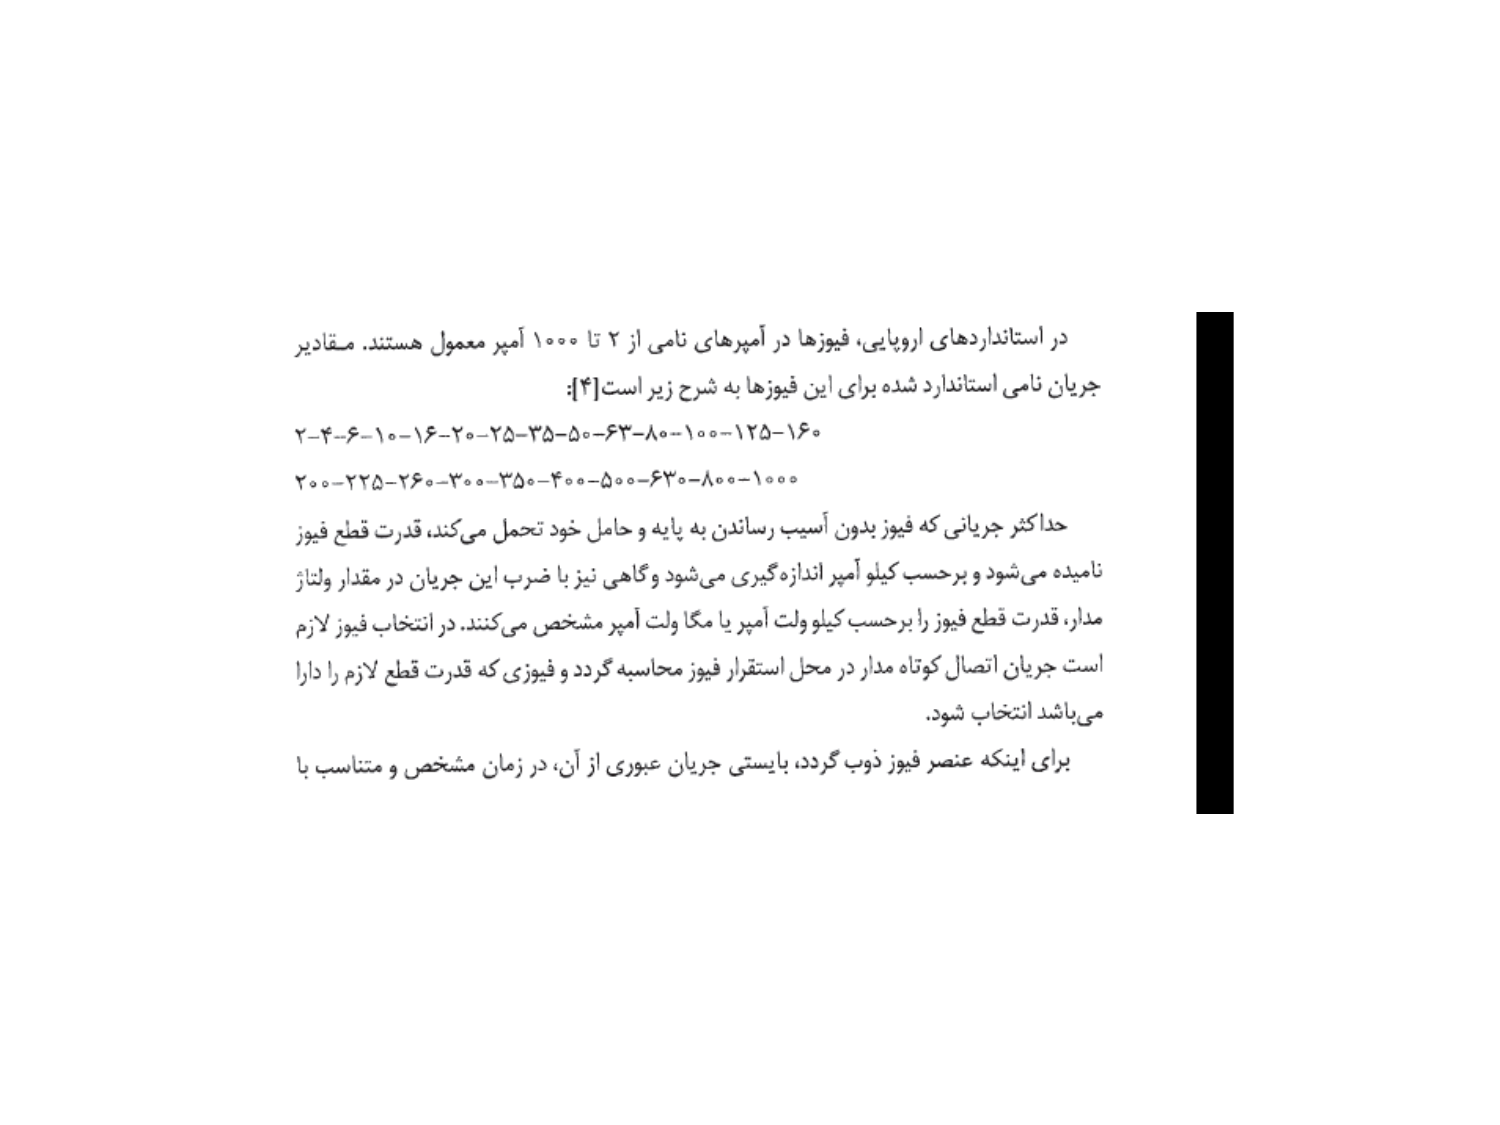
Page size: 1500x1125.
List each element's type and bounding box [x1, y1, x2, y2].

picture [266, 311, 1234, 814]
